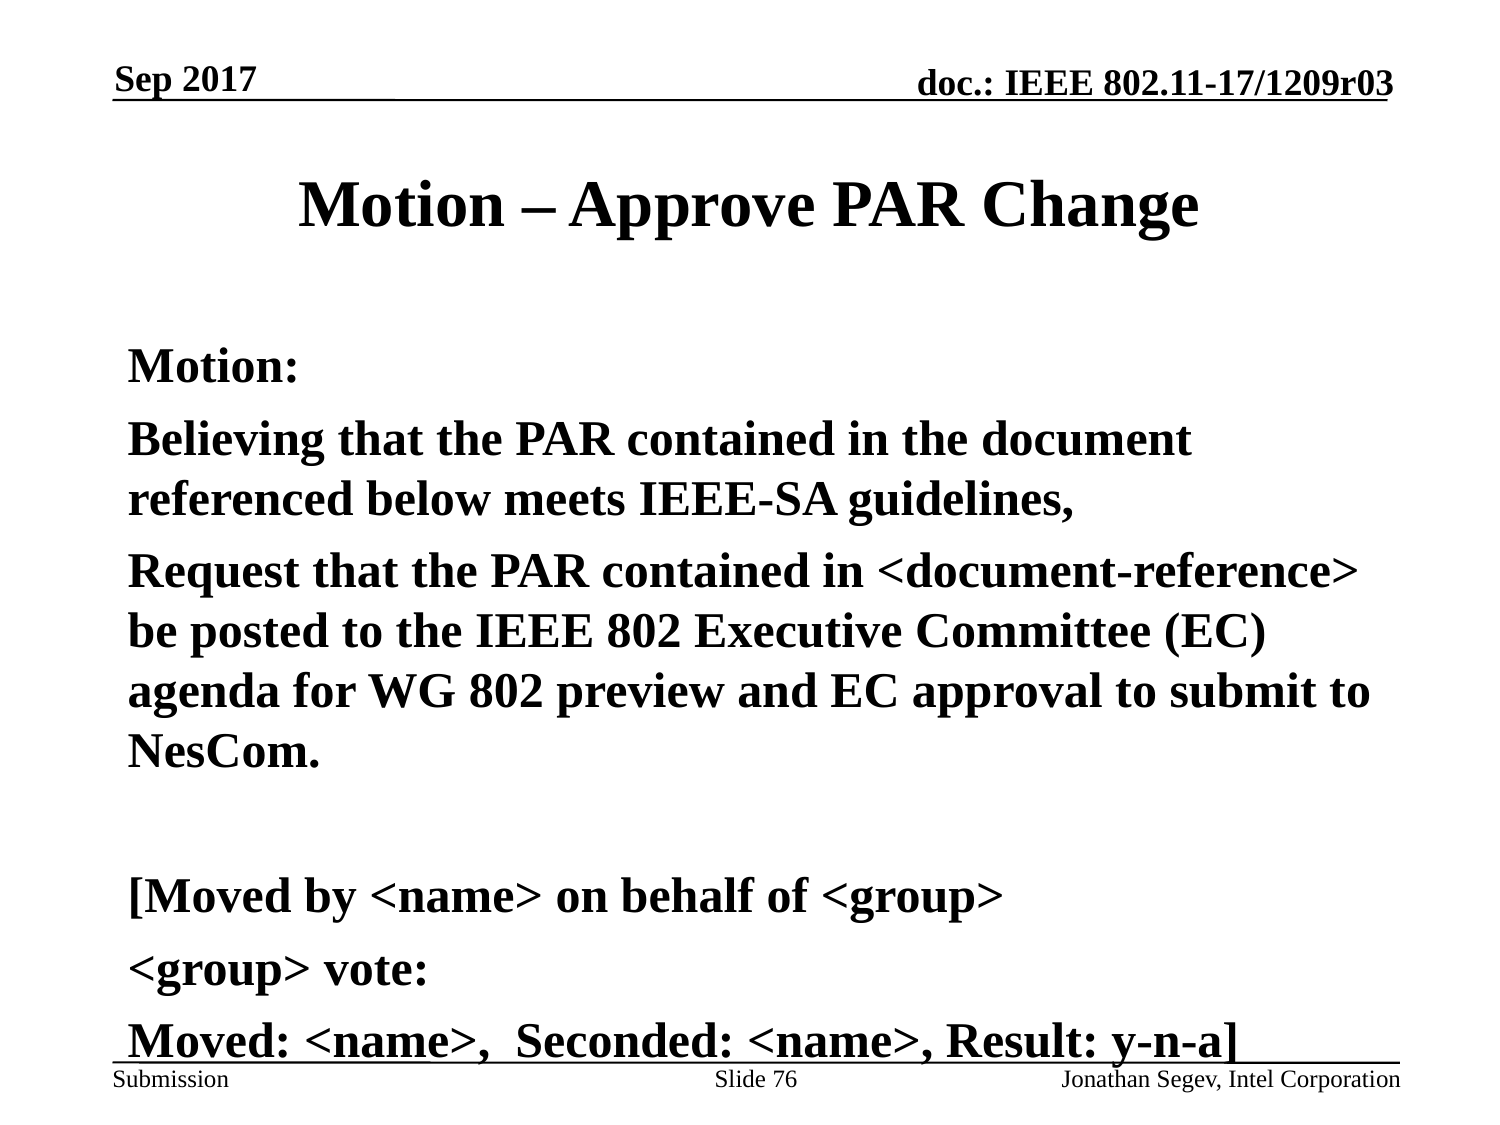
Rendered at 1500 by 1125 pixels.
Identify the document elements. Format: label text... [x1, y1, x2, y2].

footer Jonathan Segev, Intel Corporation [878, 1061, 1402, 1093]
slide_number Slide 76 [712, 1061, 800, 1123]
list Motion: Believing that the PAR contained in the document referenced below meets IEEE-SA guidelines, Request that the PAR contained in <document-reference> be posted to the IEEE 802 Executive Committee (EC) agenda for WG 802 preview and EC approval to submit to NesCom. [Moved by <name> on behalf of <group> <group> vote: Moved: <name>, Seconded: <name>, Result: y-n-a] [112, 324, 1388, 1000]
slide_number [114, 54, 423, 100]
title Motion – Approve PAR Change [112, 112, 1388, 288]
